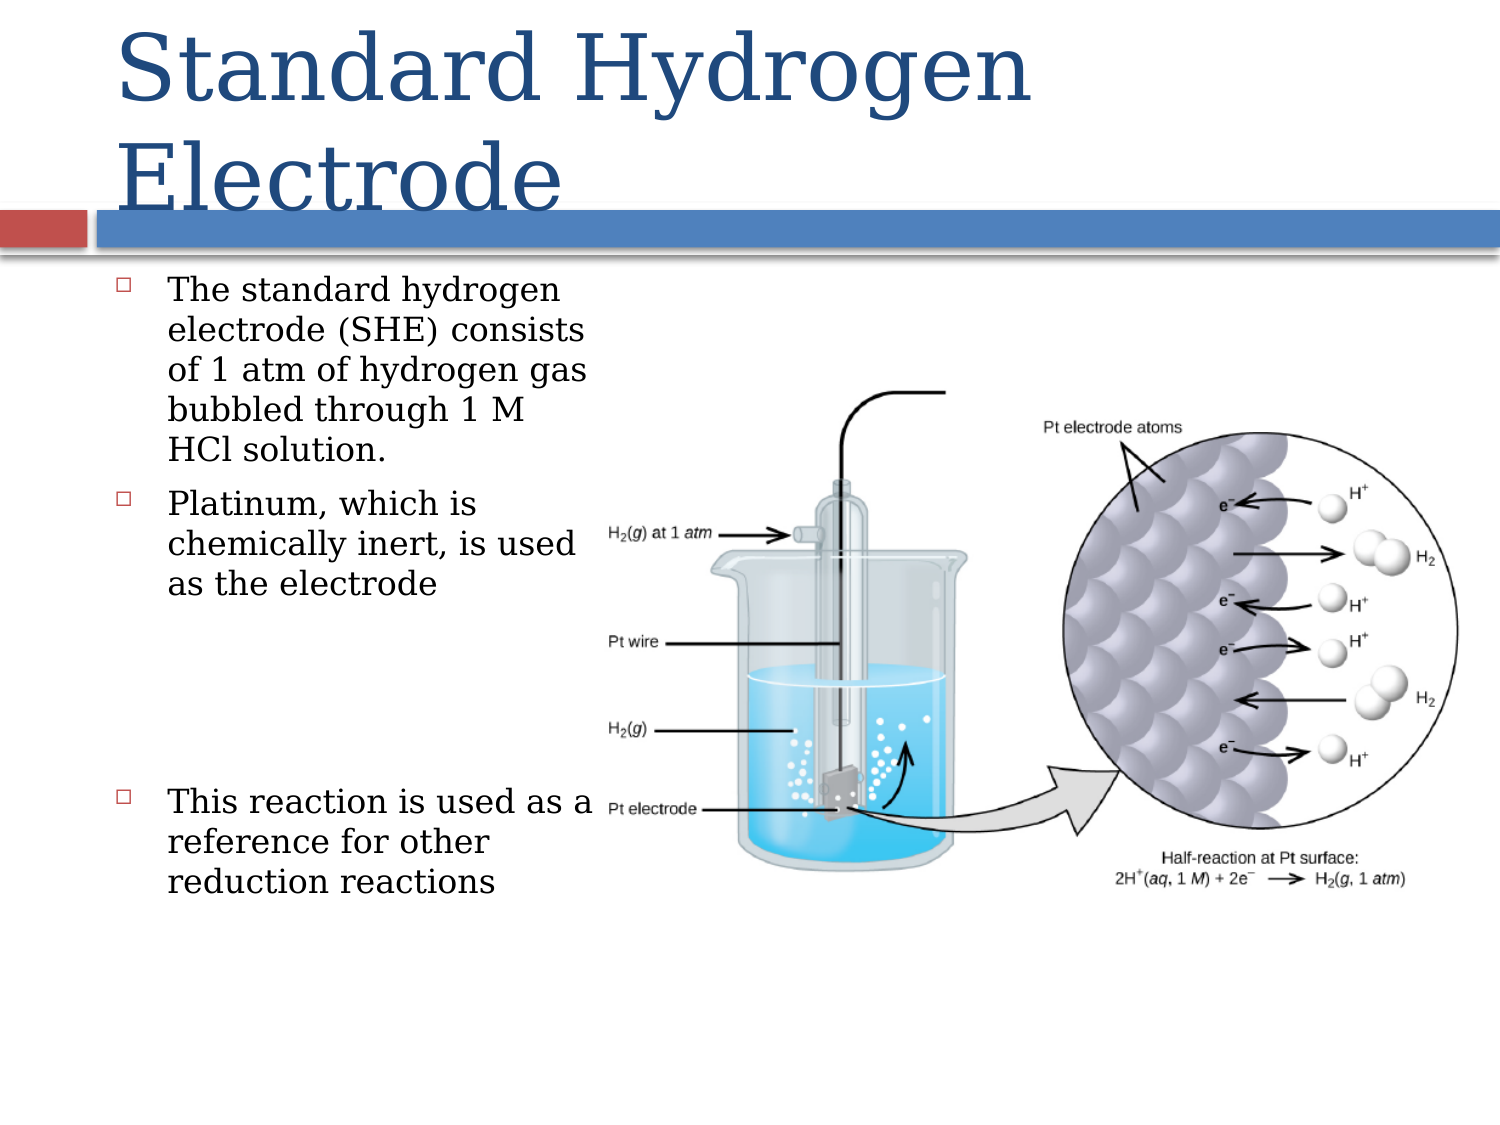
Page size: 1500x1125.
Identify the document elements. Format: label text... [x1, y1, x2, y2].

picture [603, 369, 1475, 893]
title Standard Hydrogen Electrode [99, 37, 1438, 200]
